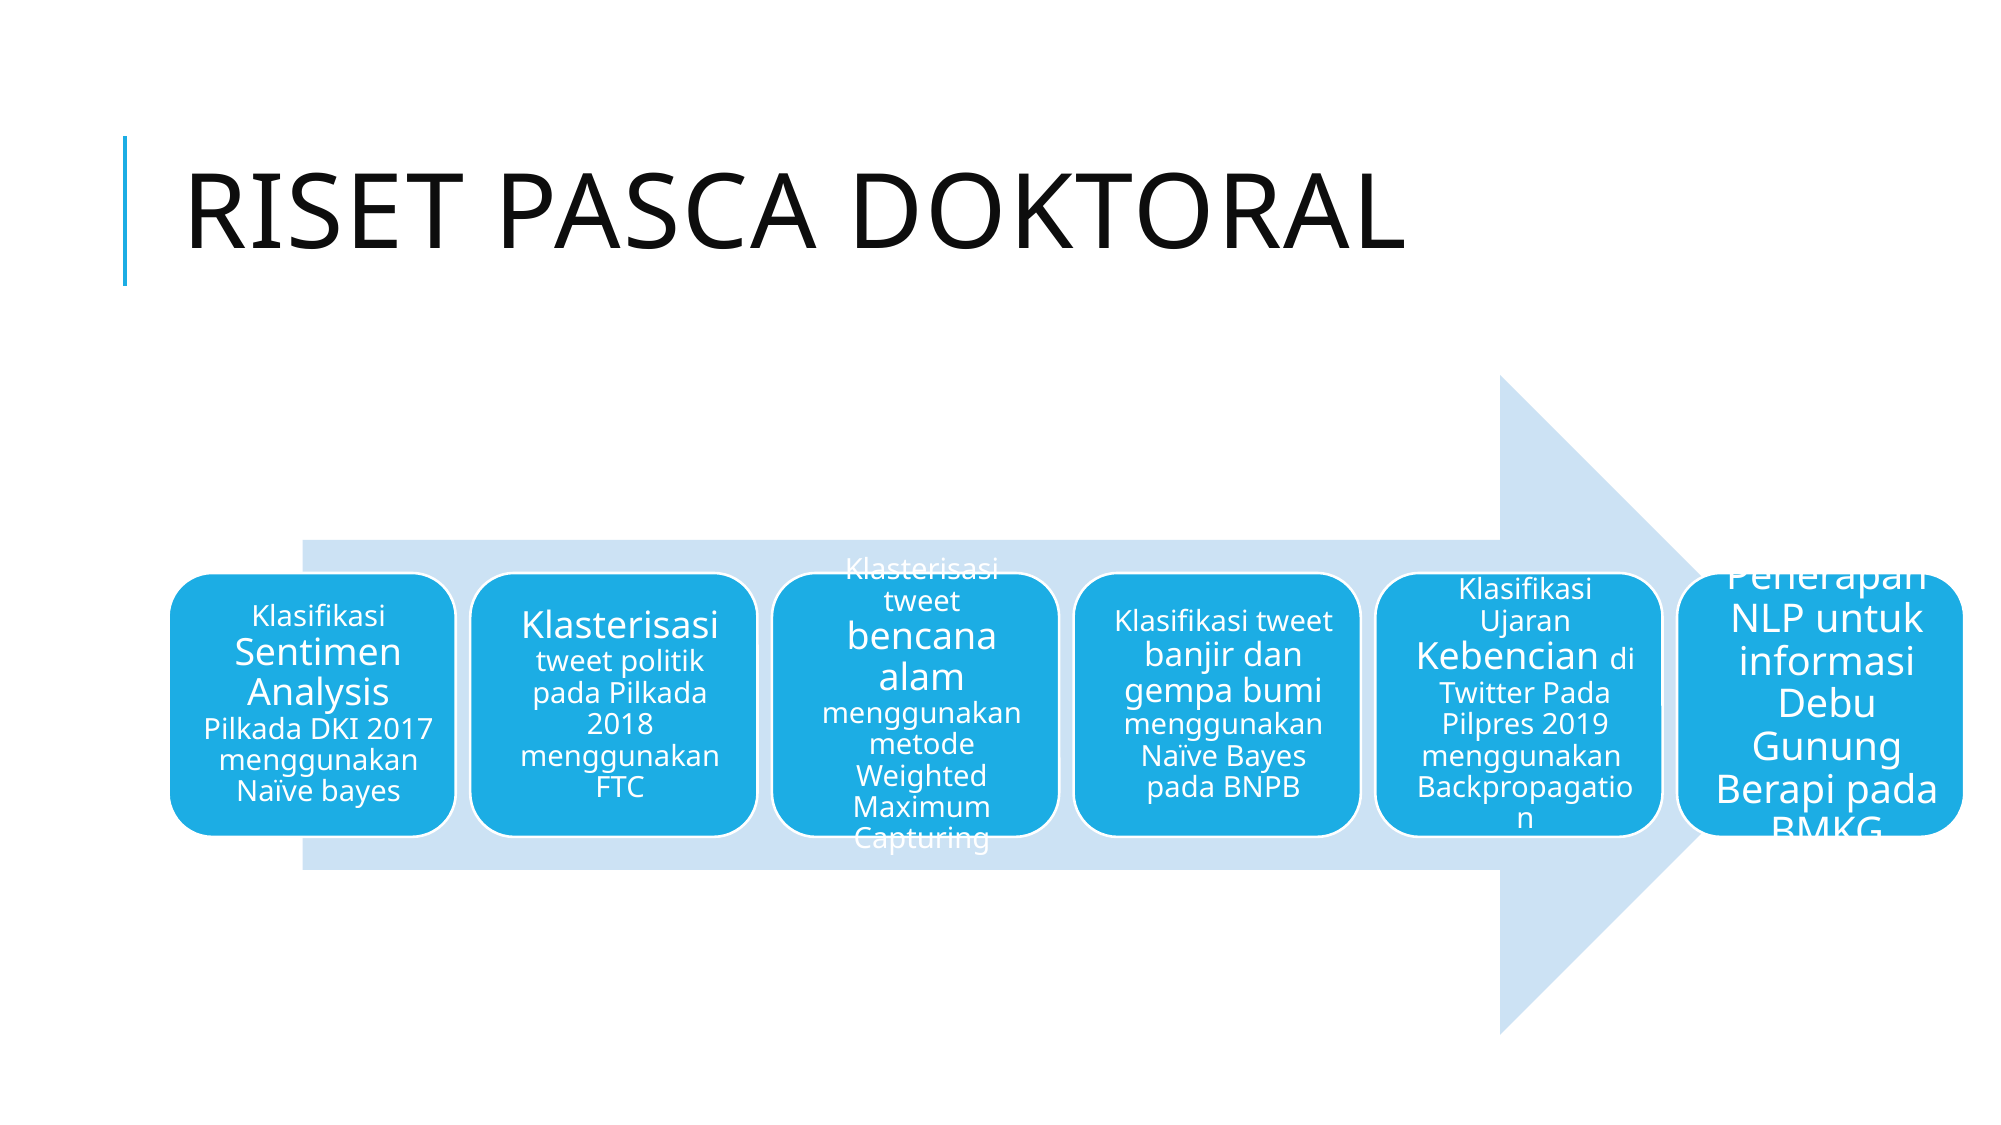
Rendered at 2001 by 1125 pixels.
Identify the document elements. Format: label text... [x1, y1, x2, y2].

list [167, 374, 1965, 1036]
title Riset Pasca Doktoral [168, 96, 1763, 342]
